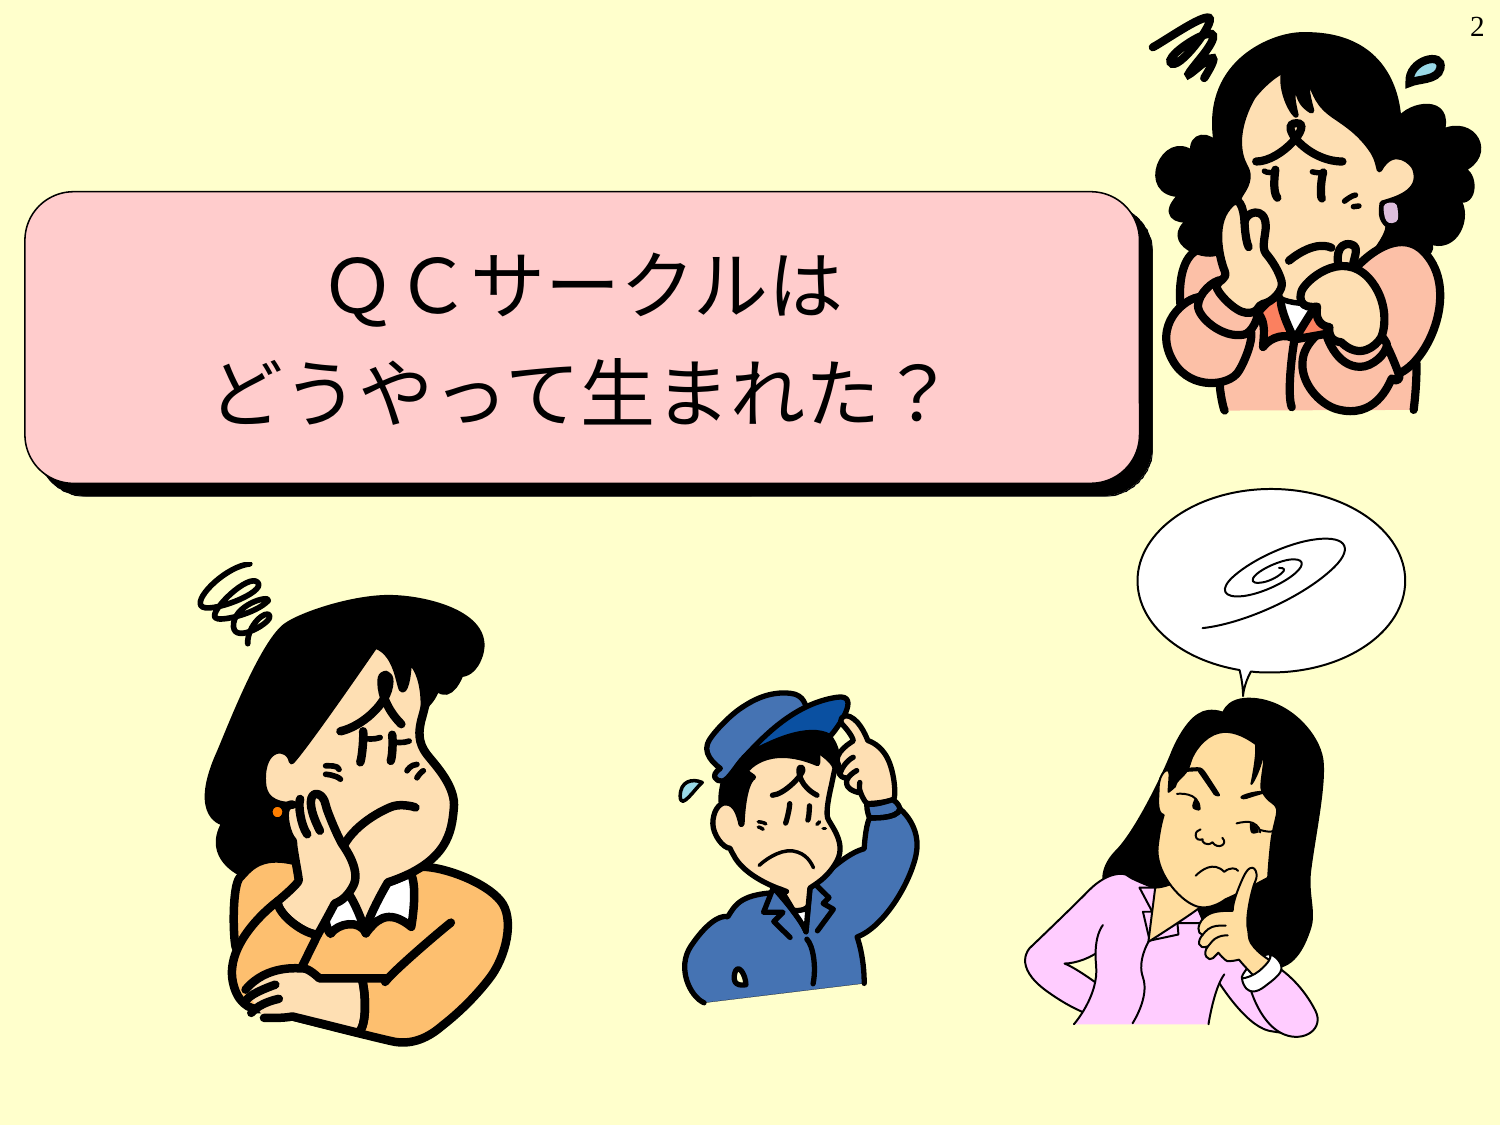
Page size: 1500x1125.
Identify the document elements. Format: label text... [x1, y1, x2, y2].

picture [1131, 0, 1500, 426]
picture [672, 687, 927, 1006]
text_box ＱＣサークルは どうやって生まれた？ [24, 191, 1140, 484]
picture [187, 562, 522, 1052]
picture [1008, 487, 1407, 1045]
